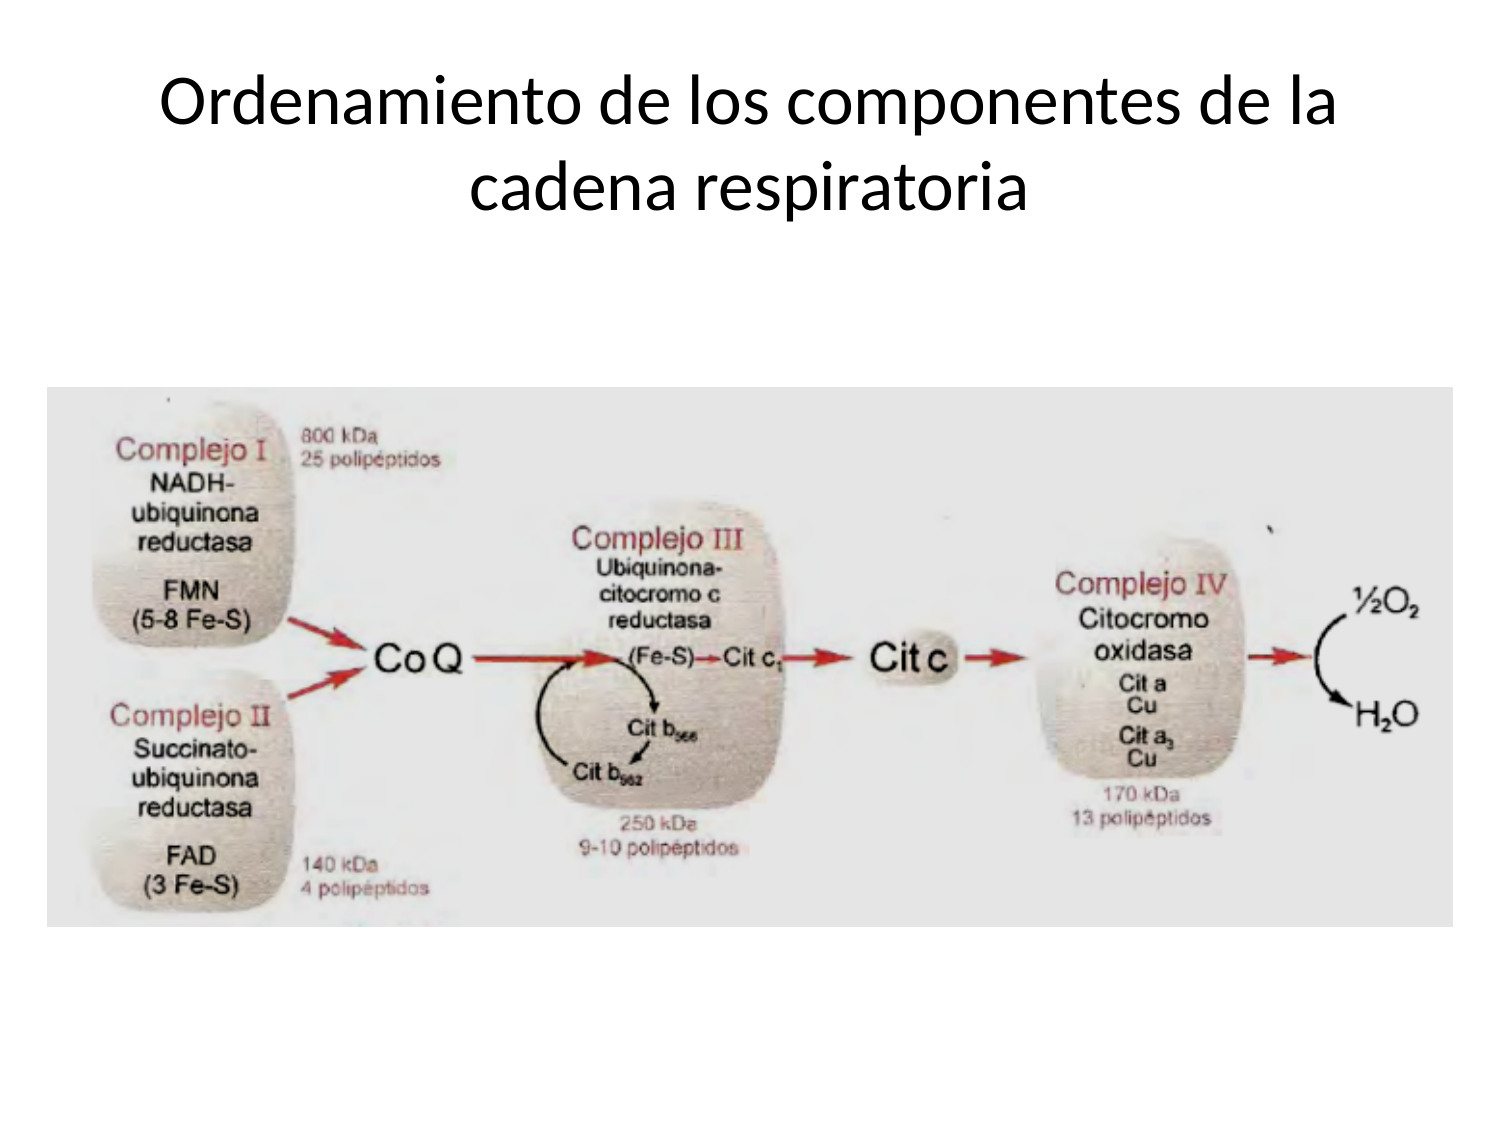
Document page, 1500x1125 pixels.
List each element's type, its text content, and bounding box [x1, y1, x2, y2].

picture [47, 387, 1453, 927]
title Ordenamiento de los componentes de la cadena respiratoria [75, 45, 1425, 233]
